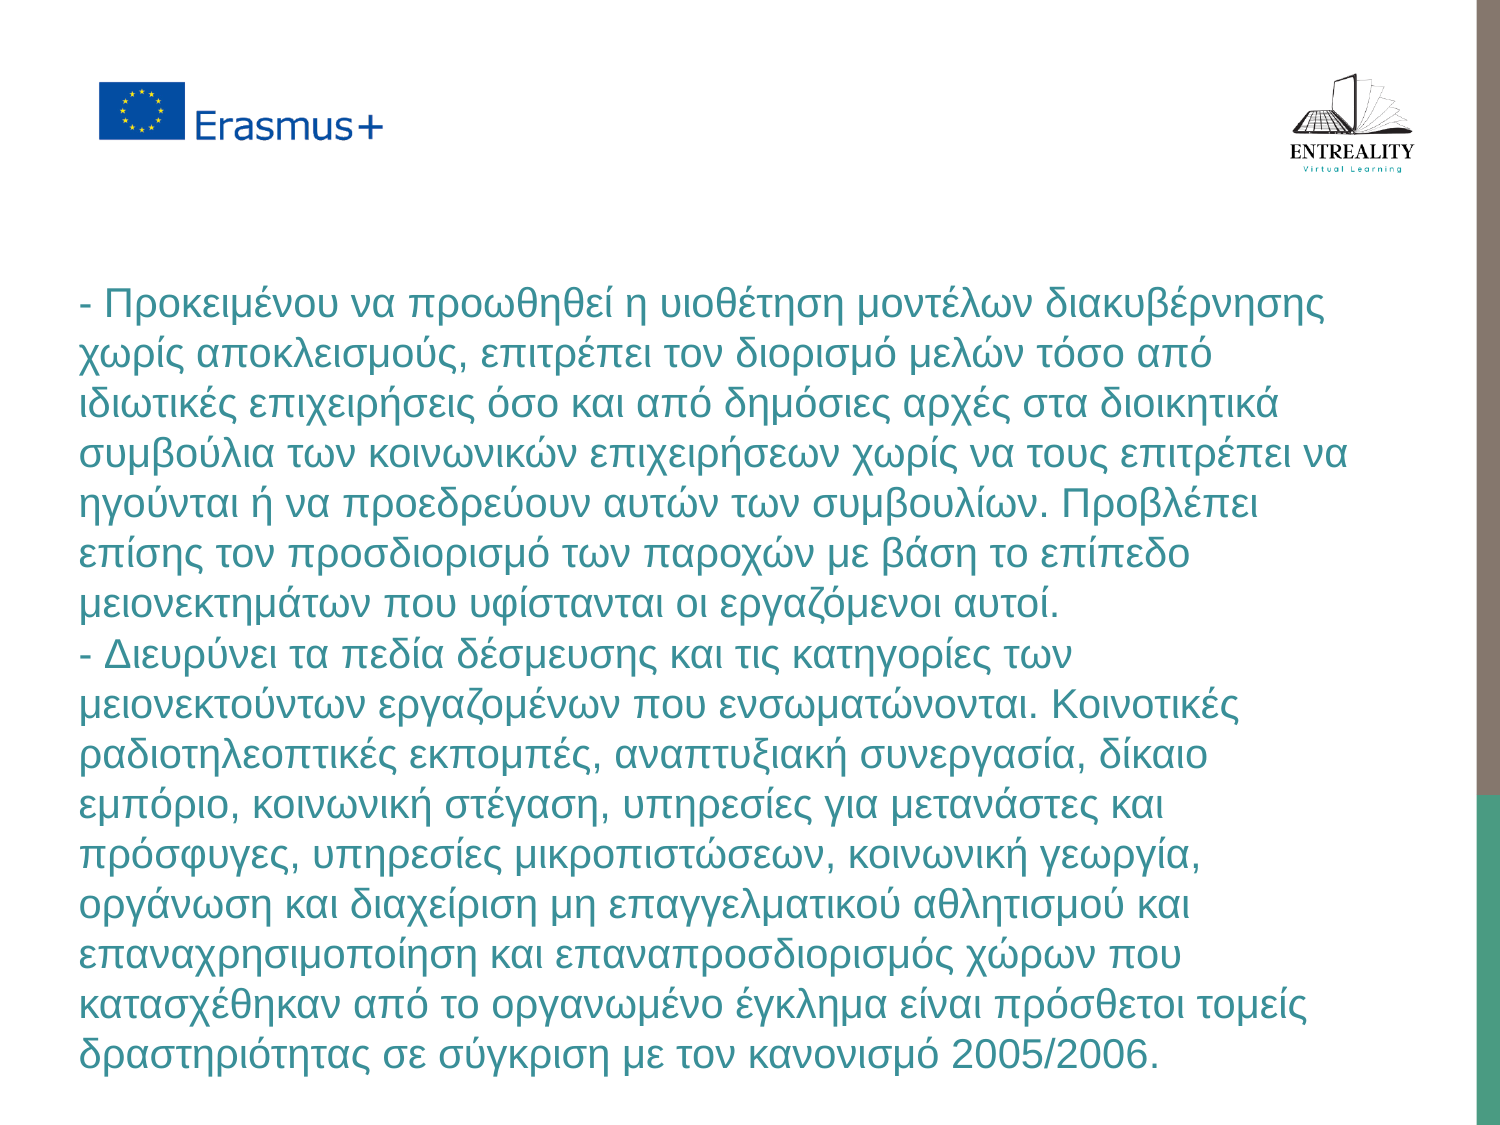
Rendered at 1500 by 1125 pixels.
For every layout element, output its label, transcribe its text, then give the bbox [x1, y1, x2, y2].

title - Προκειμένου να προωθηθεί η υιοθέτηση μοντέλων διακυβέρνησης χωρίς αποκλεισμούς, επιτρέπει τον διορισμό μελών τόσο από ιδιωτικές επιχειρήσεις όσο και από δημόσιες αρχές στα διοικητικά συμβούλια των κοινωνικών επιχειρήσεων χωρίς να τους επιτρέπει να ηγούνται ή να προεδρεύουν αυτών των συμβουλίων. Προβλέπει επίσης τον προσδιορισμό των παροχών με βάση το επίπεδο μειονεκτημάτων που υφίστανται οι εργαζόμενοι αυτοί. - Διευρύνει τα πεδία δέσμευσης και τις κατηγορίες των μειονεκτούντων εργαζομένων που ενσωματώνονται. Κοινοτικές ραδιοτηλεοπτικές εκπομπές, αναπτυξιακή συνεργασία, δίκαιο εμπόριο, κοινωνική στέγαση, υπηρεσίες για μετανάστες και πρόσφυγες, υπηρεσίες μικροπιστώσεων, κοινωνική γεωργία, οργάνωση και διαχείριση μη επαγγελματικού αθλητισμού και επαναχρησιμοποίηση και επαναπροσδιορισμός χώρων που κατασχέθηκαν από το οργανωμένο έγκλημα είναι πρόσθετοι τομείς δραστηριότητας σε σύγκριση με τον κανονισμό 2005/2006. [63, 412, 1388, 1040]
picture [81, 64, 399, 156]
picture [1246, 17, 1458, 229]
